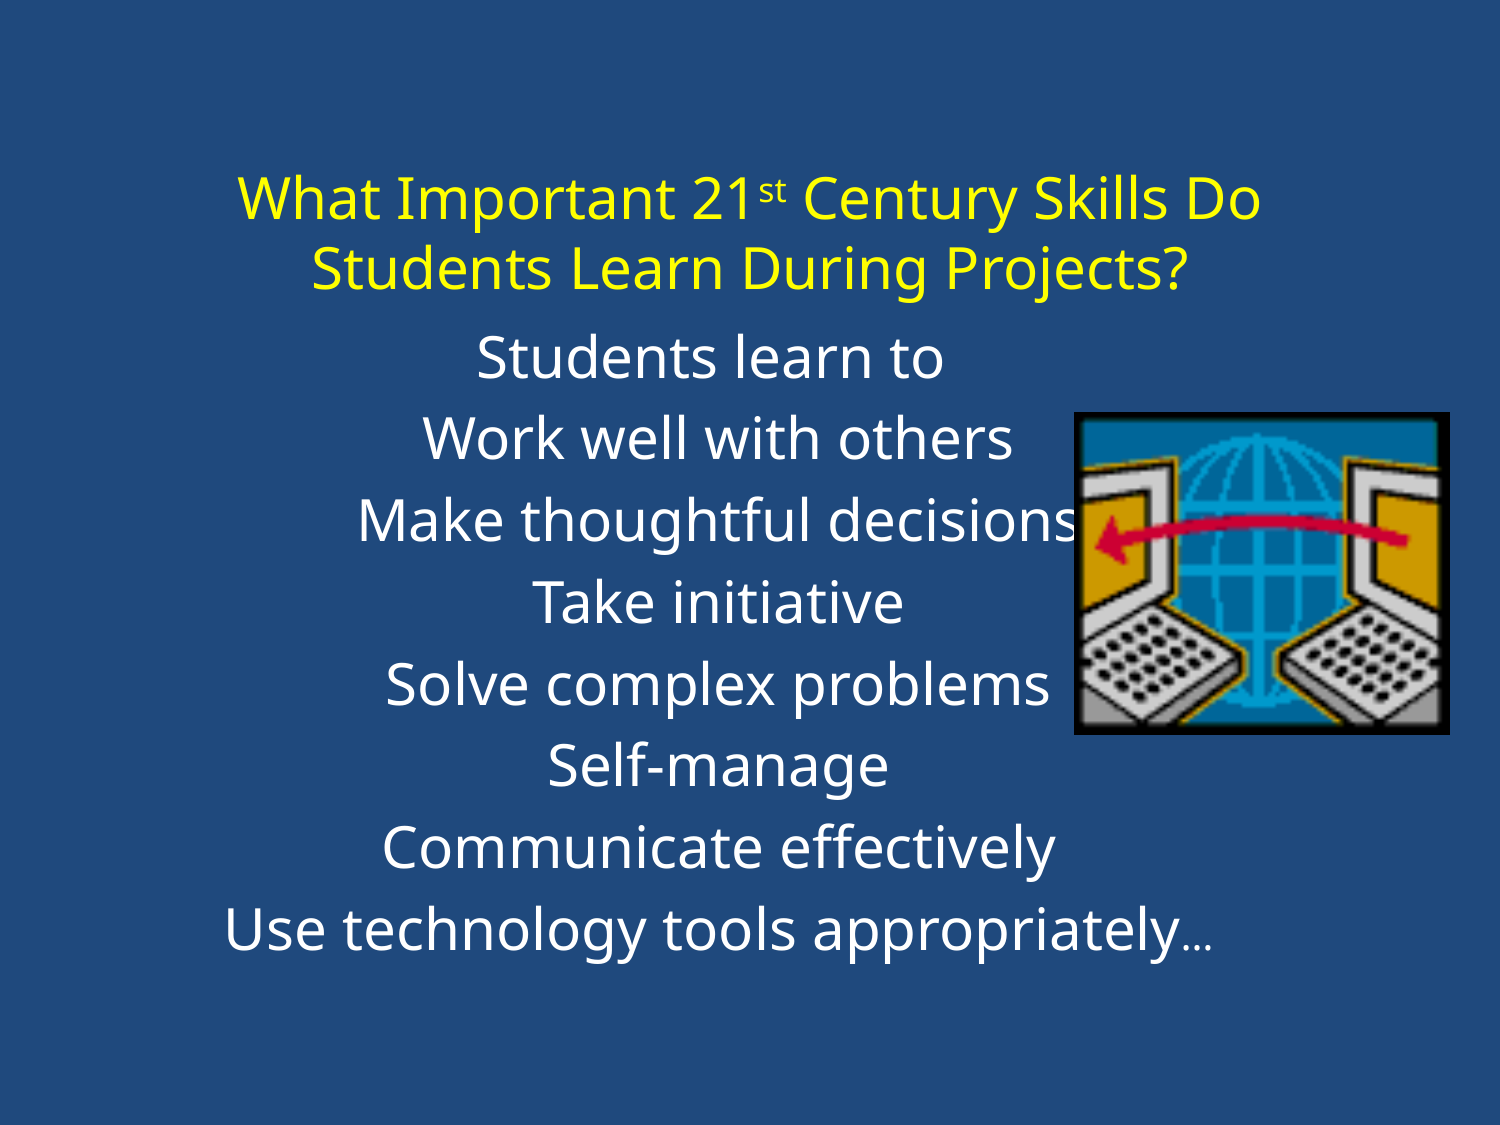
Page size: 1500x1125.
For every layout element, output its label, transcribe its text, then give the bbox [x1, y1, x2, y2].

subtitle Students learn to Work well with others Make thoughtful decisions Take initiative Solve complex problems Self-manage Communicate effectively Use technology tools appropriately… [162, 312, 1275, 788]
picture [1074, 412, 1450, 735]
title What Important 21st Century Skills Do Students Learn During Projects? [112, 37, 1388, 425]
